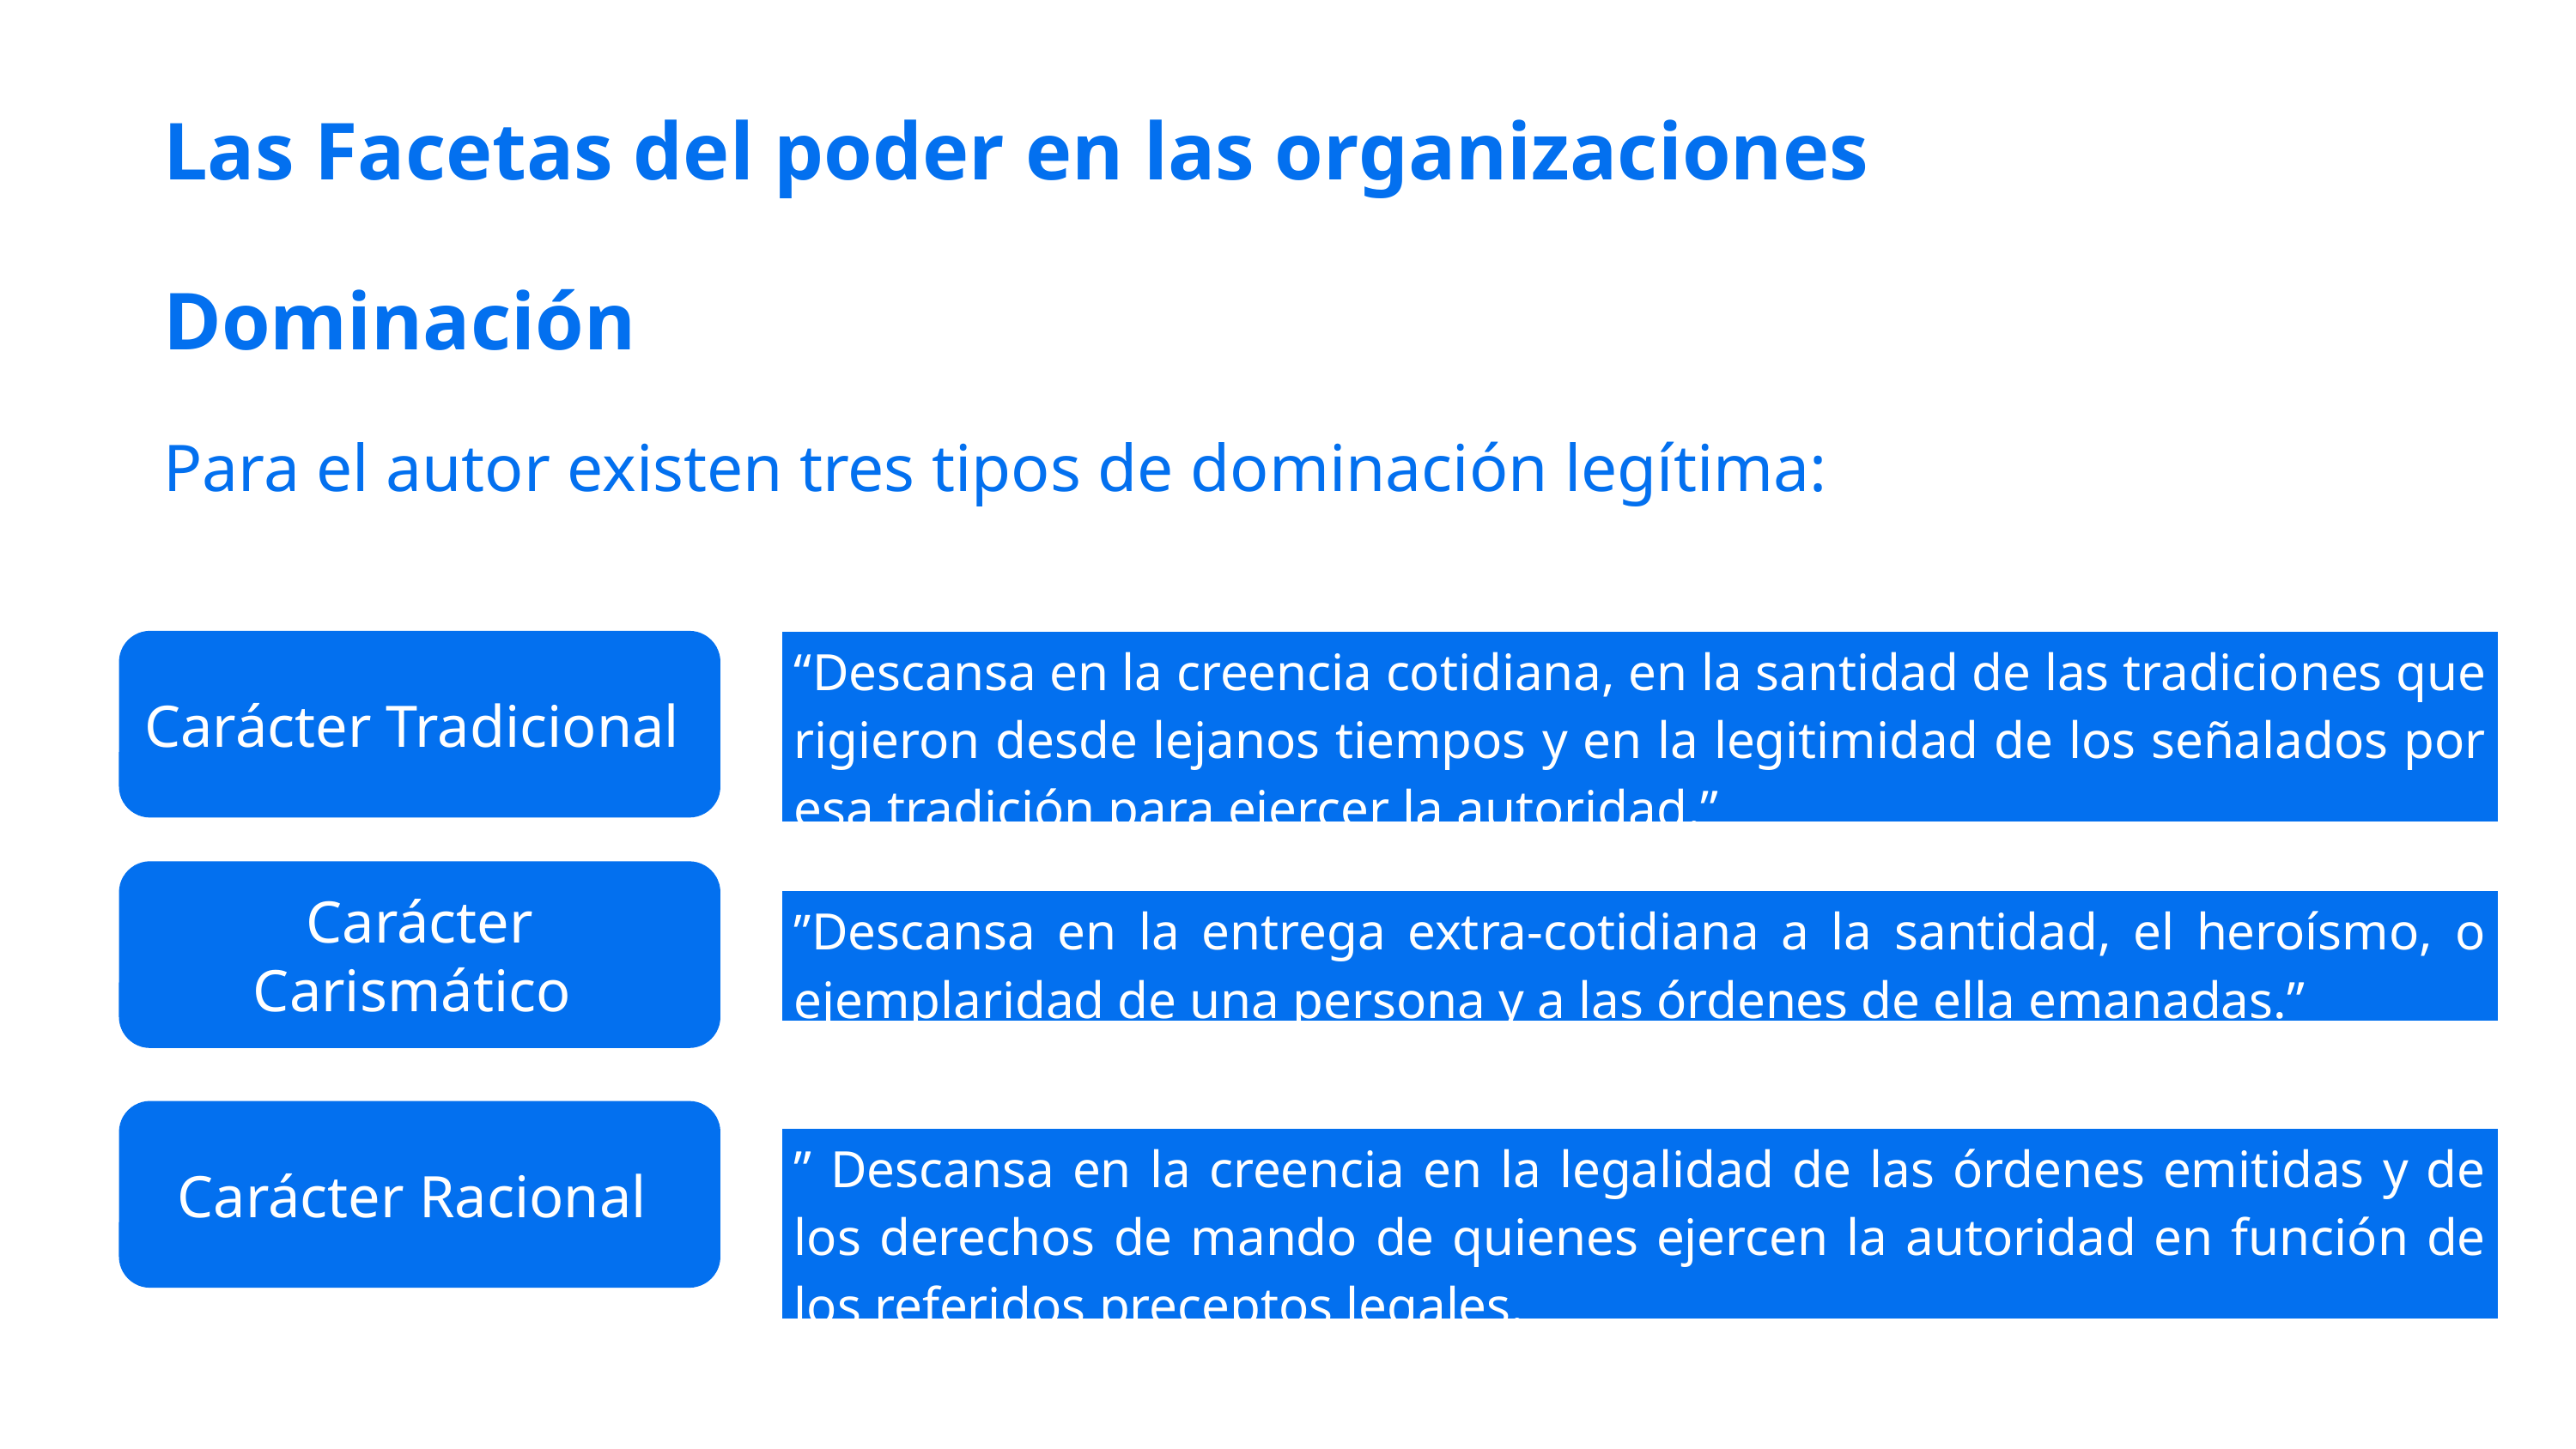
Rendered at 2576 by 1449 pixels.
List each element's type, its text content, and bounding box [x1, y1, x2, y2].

table_header “Descansa en la creencia cotidiana, en la santidad de las tradiciones que rigieron desde lejanos tiempos y en la legitimidad de los señalados por esa tradición para ejercer la autoridad.” [782, 632, 2498, 822]
table_header ”Descansa en la entrega extra-cotidiana a la santidad, el heroísmo, o ejemplaridad de una persona y a las órdenes de ella emanadas.” [782, 891, 2498, 1021]
text_box Carácter Tradicional [118, 630, 721, 818]
table_header ” Descansa en la creencia en la legalidad de las órdenes emitidas y de los derechos de mando de quienes ejercen la autoridad en función de los referidos preceptos legales. [782, 1129, 2498, 1319]
text_box Carácter Racional [118, 1100, 721, 1288]
text_box Carácter Carismático [118, 860, 721, 1049]
text_box Las Facetas del poder en las organizaciones Dominación Para el autor existen tres tipos de dominación legítima: [150, 106, 2426, 512]
